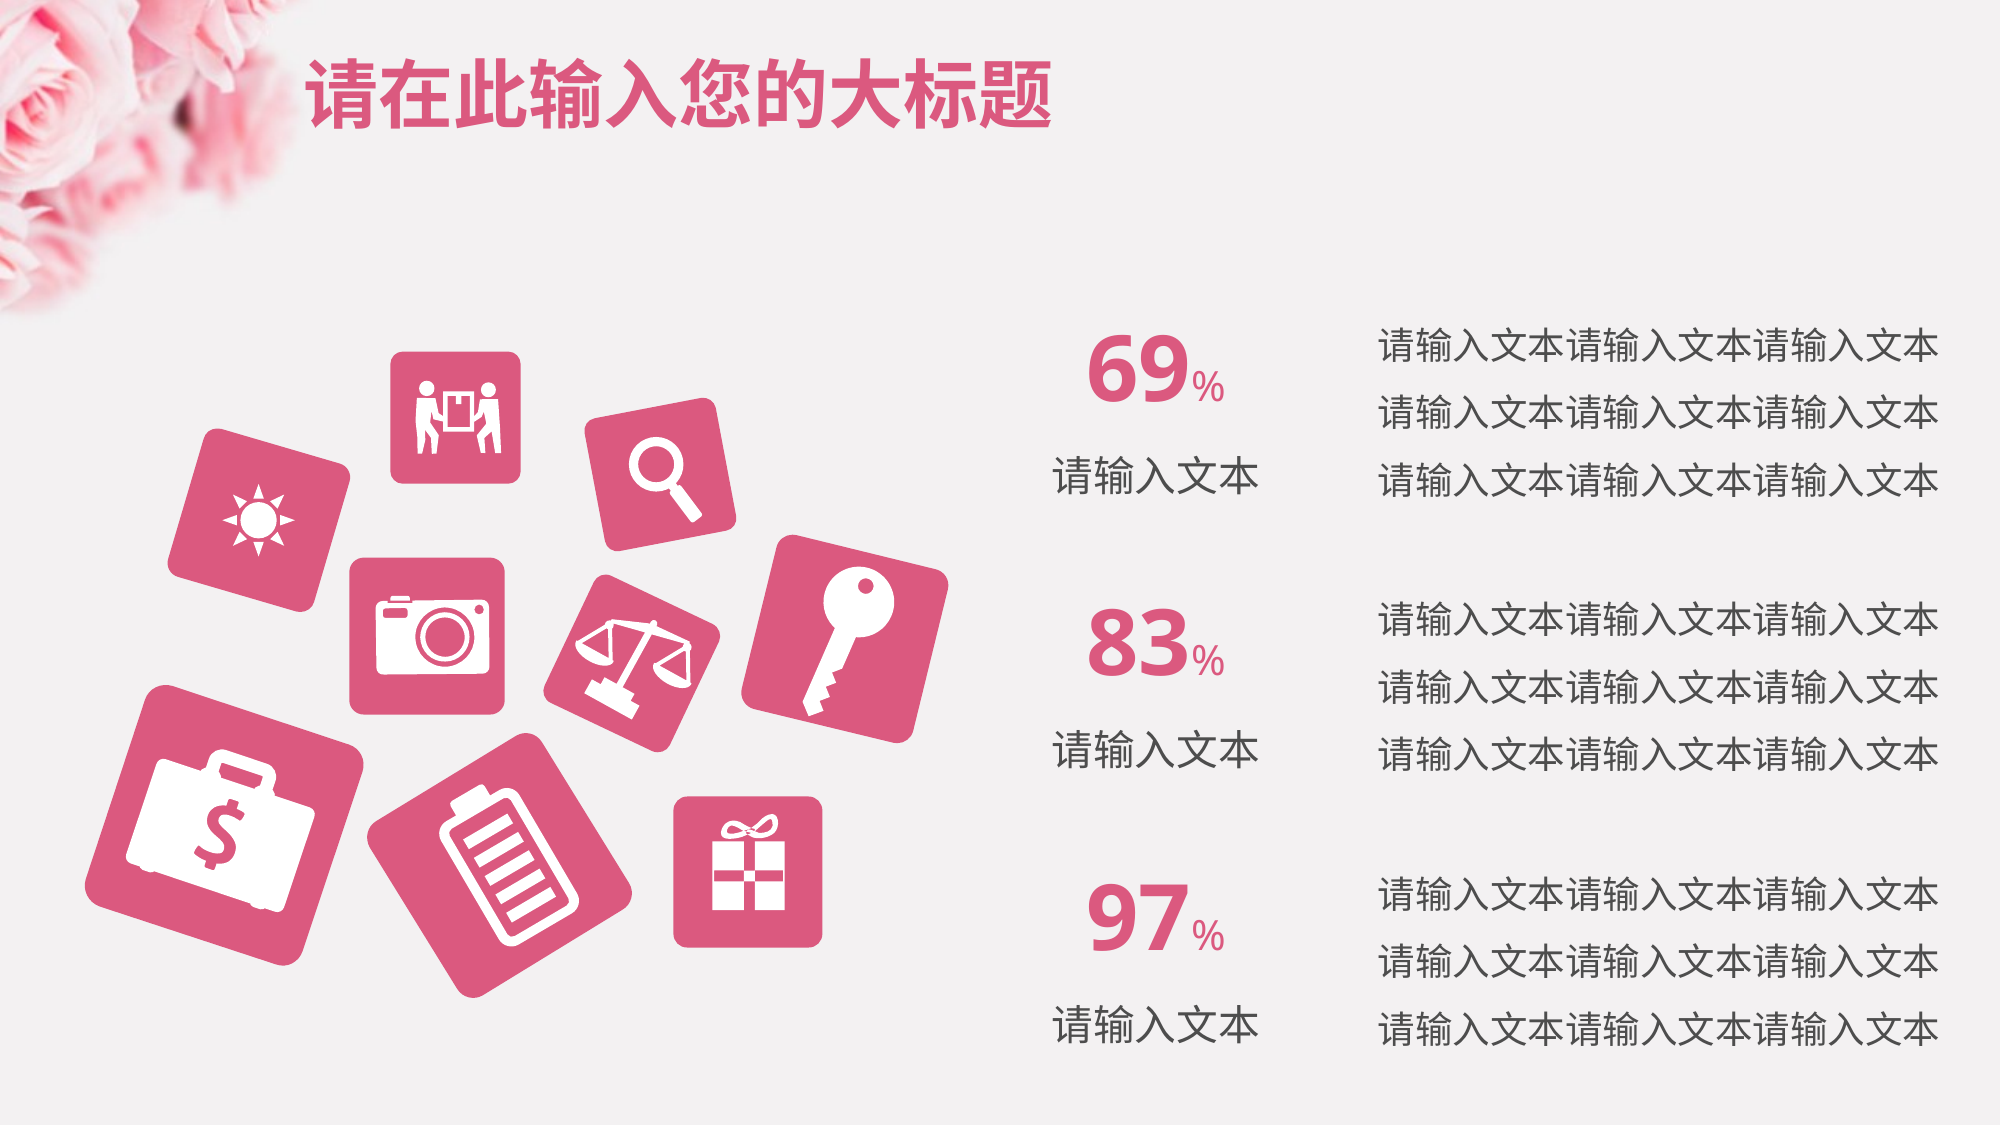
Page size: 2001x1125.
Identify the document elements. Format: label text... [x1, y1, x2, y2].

picture [0, 0, 2000, 1125]
title 请在此输入您的大标题 [288, 16, 1876, 182]
text_box [253, 483, 264, 499]
text_box 请输入文本 [967, 716, 1344, 782]
text_box 请输入文本 [967, 991, 1344, 1056]
text_box [232, 494, 247, 509]
text_box [253, 541, 264, 557]
text_box [673, 796, 823, 948]
text_box [574, 618, 693, 721]
text_box [390, 595, 410, 601]
text_box [415, 380, 502, 454]
text_box 请输入文本请输入文本请输入文本请输入文本请输入文本请输入文本请输入文本请输入文本请输入文本 [1362, 552, 1976, 798]
text_box [438, 783, 581, 948]
text_box [167, 428, 351, 612]
text_box [390, 351, 521, 484]
text_box 69% [1027, 302, 1285, 427]
text_box [741, 534, 949, 744]
text_box [125, 749, 315, 913]
text_box [801, 565, 896, 718]
text_box [222, 514, 237, 526]
text_box 请输入文本请输入文本请输入文本请输入文本请输入文本请输入文本请输入文本请输入文本请输入文本 [1362, 278, 1976, 524]
text_box [584, 397, 737, 552]
text_box [270, 531, 285, 546]
text_box 97% [1027, 851, 1285, 976]
text_box [720, 813, 779, 839]
text_box [270, 494, 285, 509]
text_box [712, 841, 785, 911]
text_box [543, 574, 721, 753]
text_box 请输入文本 [967, 442, 1344, 508]
text_box [367, 733, 632, 998]
text_box [232, 531, 247, 546]
text_box [375, 599, 490, 675]
text_box [84, 685, 364, 966]
text_box 请输入文本请输入文本请输入文本请输入文本请输入文本请输入文本请输入文本请输入文本请输入文本 [1362, 827, 1976, 1072]
text_box [628, 436, 703, 523]
text_box 83% [1027, 576, 1285, 702]
text_box [349, 557, 505, 715]
text_box [280, 514, 295, 526]
text_box [240, 502, 277, 539]
